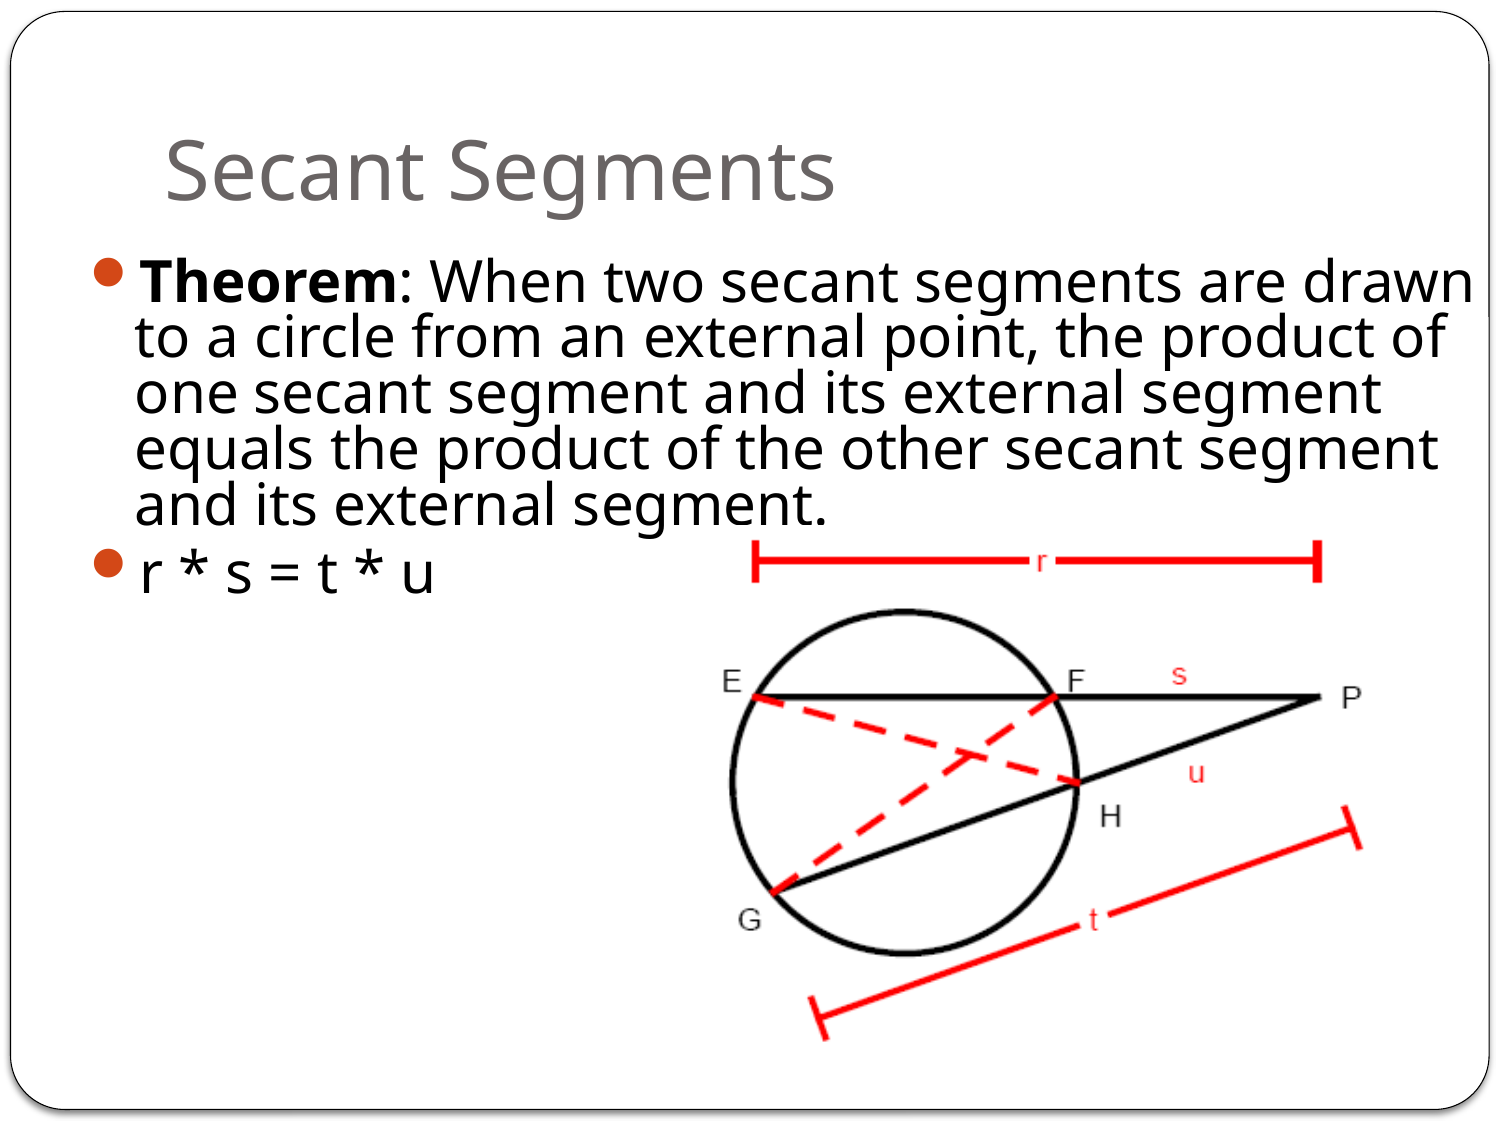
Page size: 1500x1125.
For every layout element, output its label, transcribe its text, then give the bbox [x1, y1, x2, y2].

list Theorem: When two secant segments are drawn to a circle from an external point, the product of one secant segment and its external segment equals the product of the other secant segment and its external segment. r * s = t * u [75, 249, 1500, 650]
picture [687, 524, 1395, 1064]
title Secant Segments [150, 45, 1425, 233]
